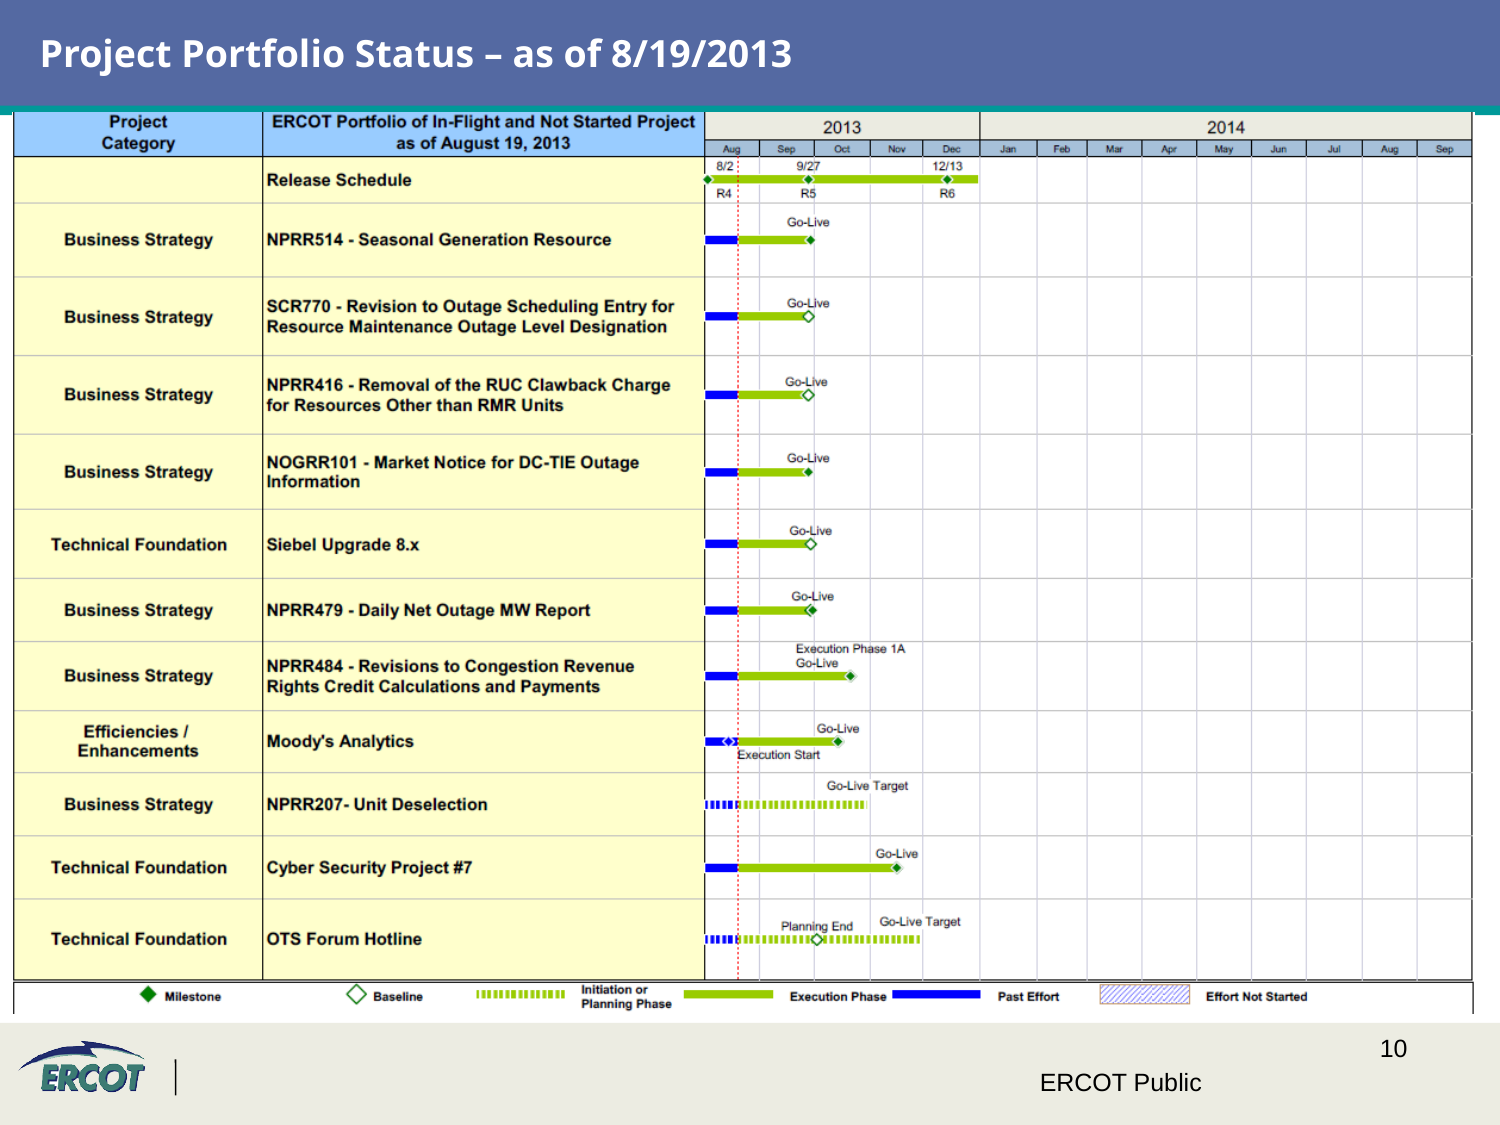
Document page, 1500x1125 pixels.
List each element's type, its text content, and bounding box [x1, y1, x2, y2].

text_box [24, 22, 1450, 85]
text_box Project Portfolio Status – as of 8/19/2013 [24, 30, 1163, 106]
picture [12, 112, 1476, 1015]
footer ERCOT Public [1025, 1059, 1438, 1125]
picture [10, 1031, 151, 1111]
